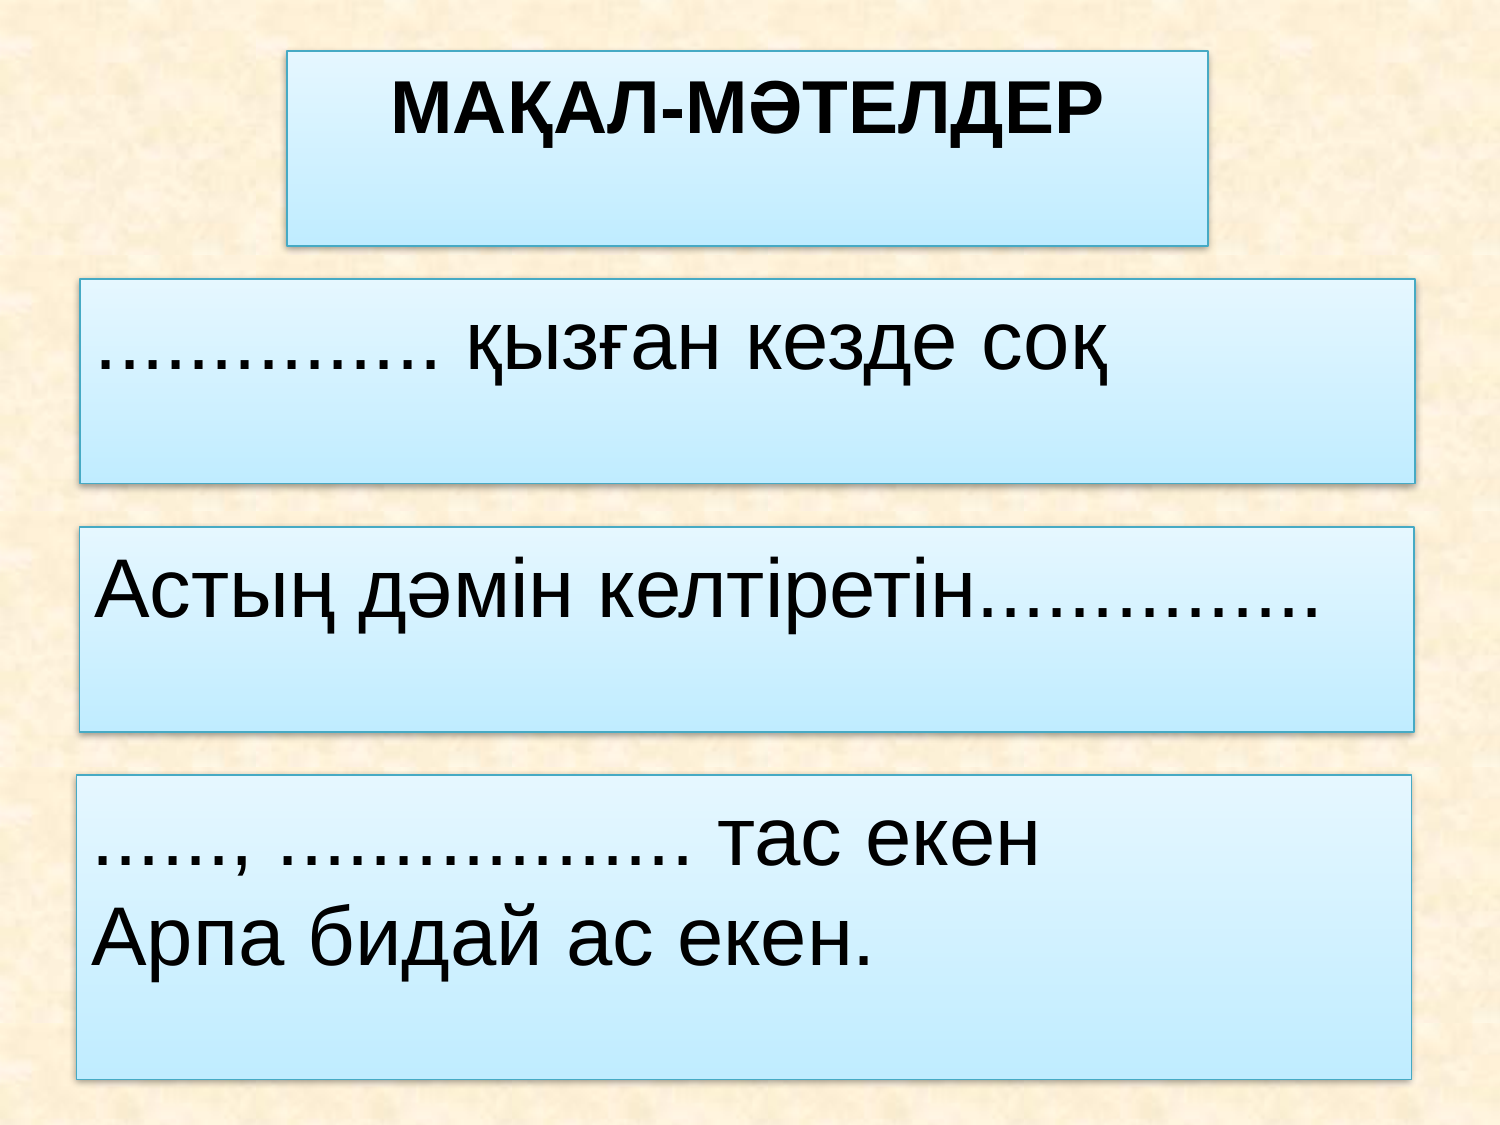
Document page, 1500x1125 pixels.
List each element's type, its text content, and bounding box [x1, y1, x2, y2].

text_box Астың дәмін келтіретін............... [79, 526, 1415, 733]
text_box ............... қызған кезде соқ [79, 278, 1416, 484]
text_box ......, .................. тас екен Арпа бидай ас екен. [76, 774, 1412, 1080]
picture [0, 0, 1500, 1125]
text_box МАҚАЛ-МӘТЕЛДЕР [286, 50, 1209, 247]
